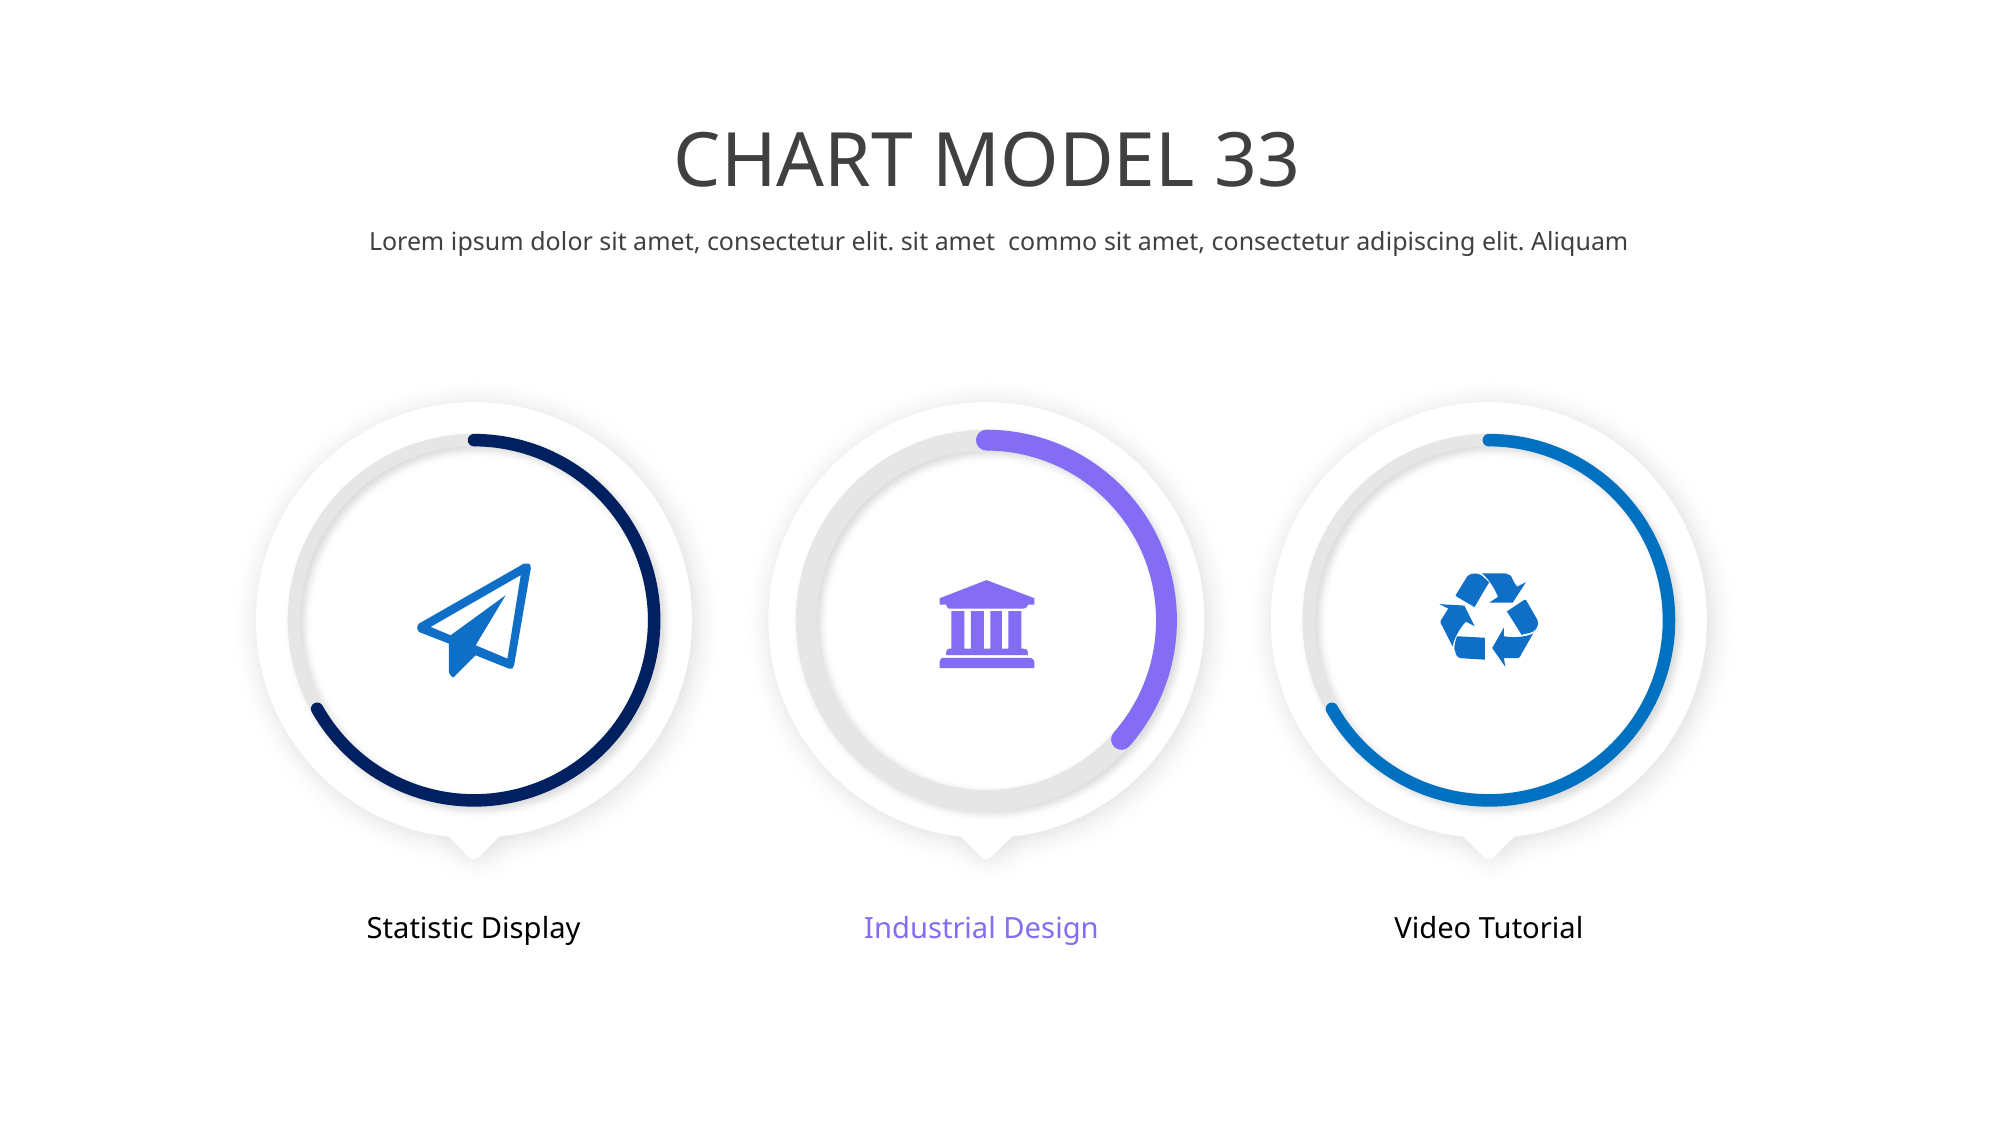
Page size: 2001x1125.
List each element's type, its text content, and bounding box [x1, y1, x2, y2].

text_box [255, 402, 693, 839]
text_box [768, 402, 1205, 839]
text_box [1270, 402, 1707, 839]
text_box CHART MODEL 33 [506, 66, 1469, 202]
text_box Industrial Design [864, 909, 1099, 945]
text_box Video Tutorial [1394, 909, 1584, 945]
text_box Lorem ipsum dolor sit amet, consectetur elit. sit amet commo sit amet, consectetur adipiscing elit. Aliquam [341, 202, 1659, 263]
text_box Statistic Display [366, 909, 581, 945]
